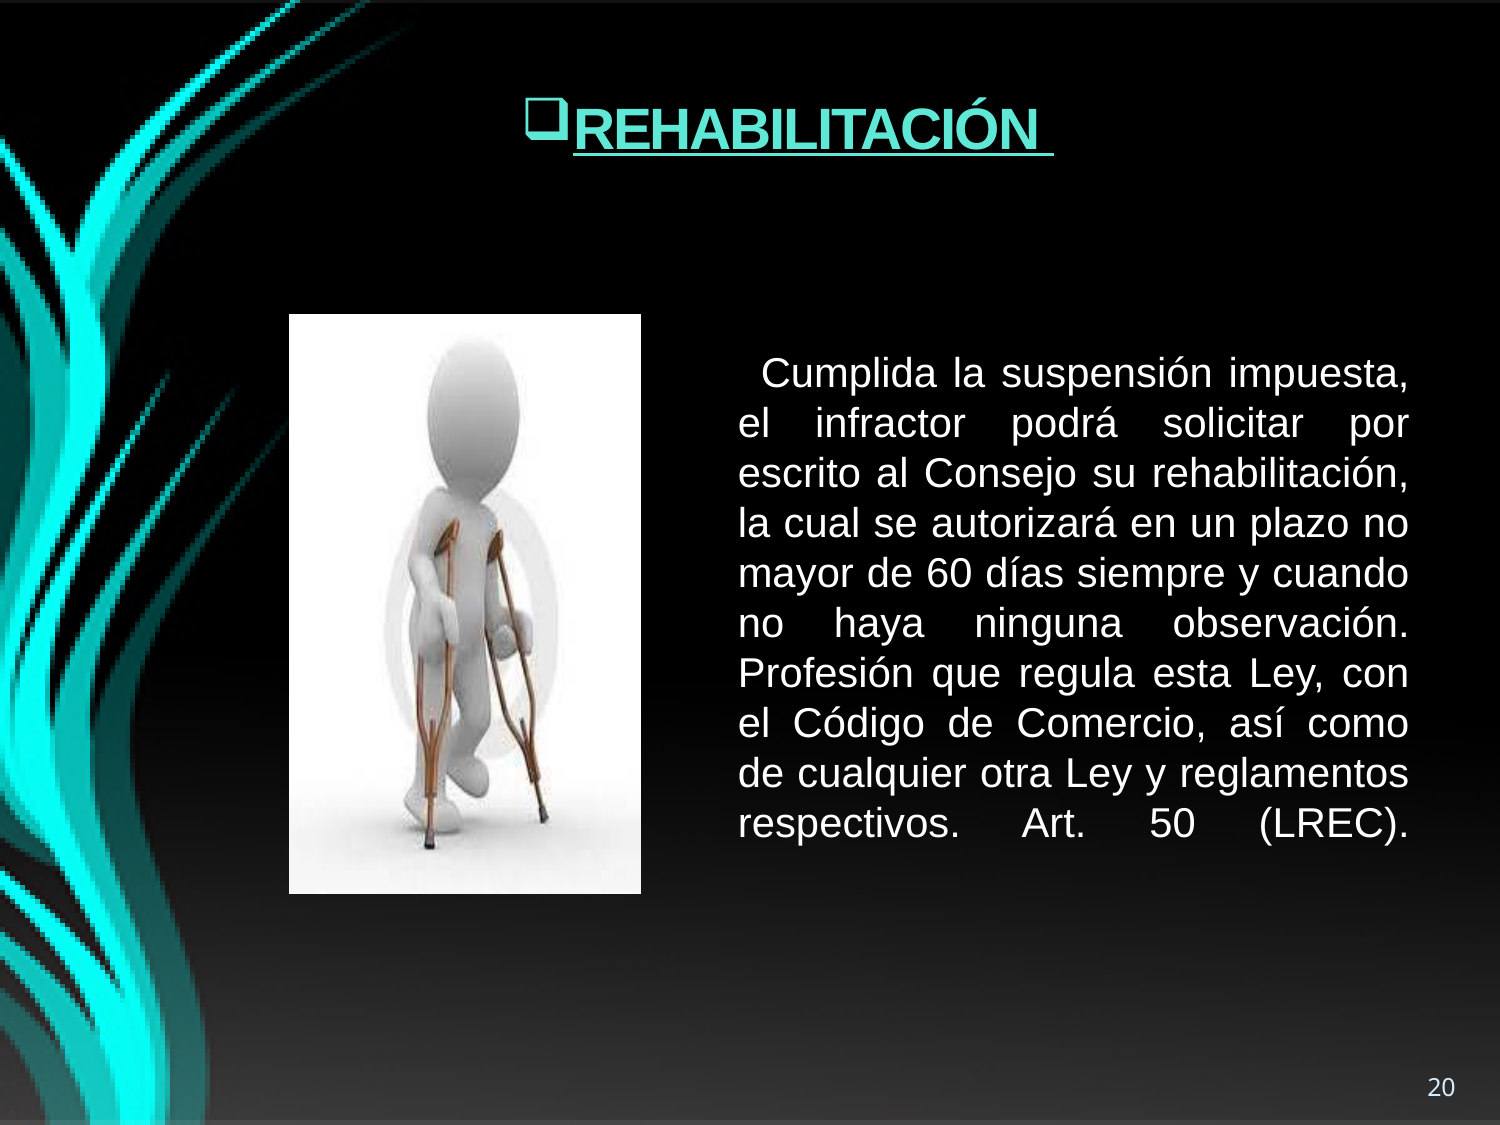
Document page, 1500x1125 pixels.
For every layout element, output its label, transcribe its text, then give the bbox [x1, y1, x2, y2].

picture [0, 0, 1500, 1125]
slide_number 20 [1412, 1052, 1488, 1113]
title REHABILITACIÓN [150, 84, 1425, 235]
list Cumplida la suspensión impuesta, el infractor podrá solicitar por escrito al Consejo su rehabilitación, la cual se autorizará en un plazo no mayor de 60 días siempre y cuando no haya ninguna observación. Profesión que regula esta Ley, con el Código de Comercio, así como de cualquier otra Ley y reglamentos respectivos. Art. 50 (LREC). [655, 337, 1426, 1089]
